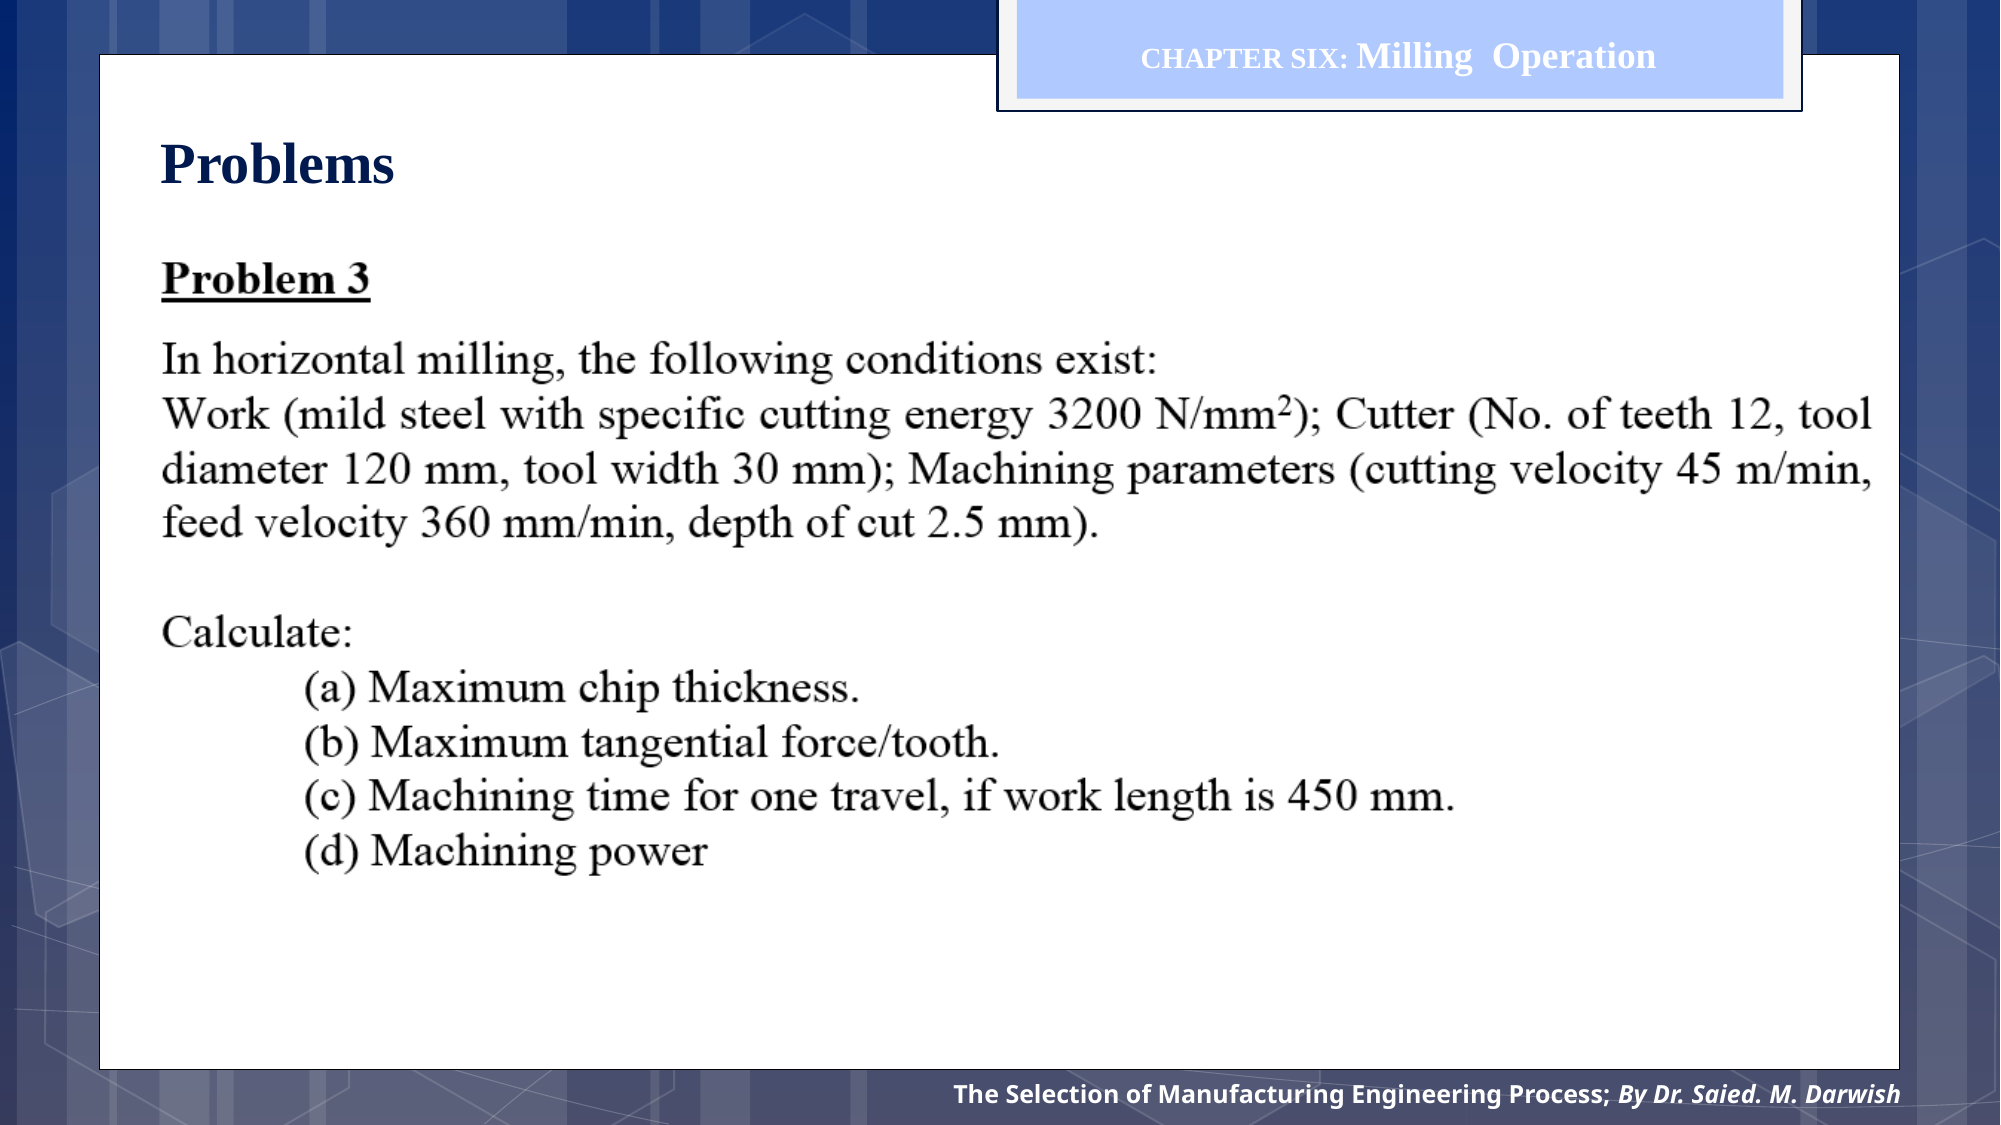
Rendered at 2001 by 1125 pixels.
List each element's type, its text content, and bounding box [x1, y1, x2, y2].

text_box Problems [145, 102, 1887, 203]
picture [149, 245, 1881, 887]
text_box CHAPTER SIX: Milling Operation [940, 0, 1858, 84]
